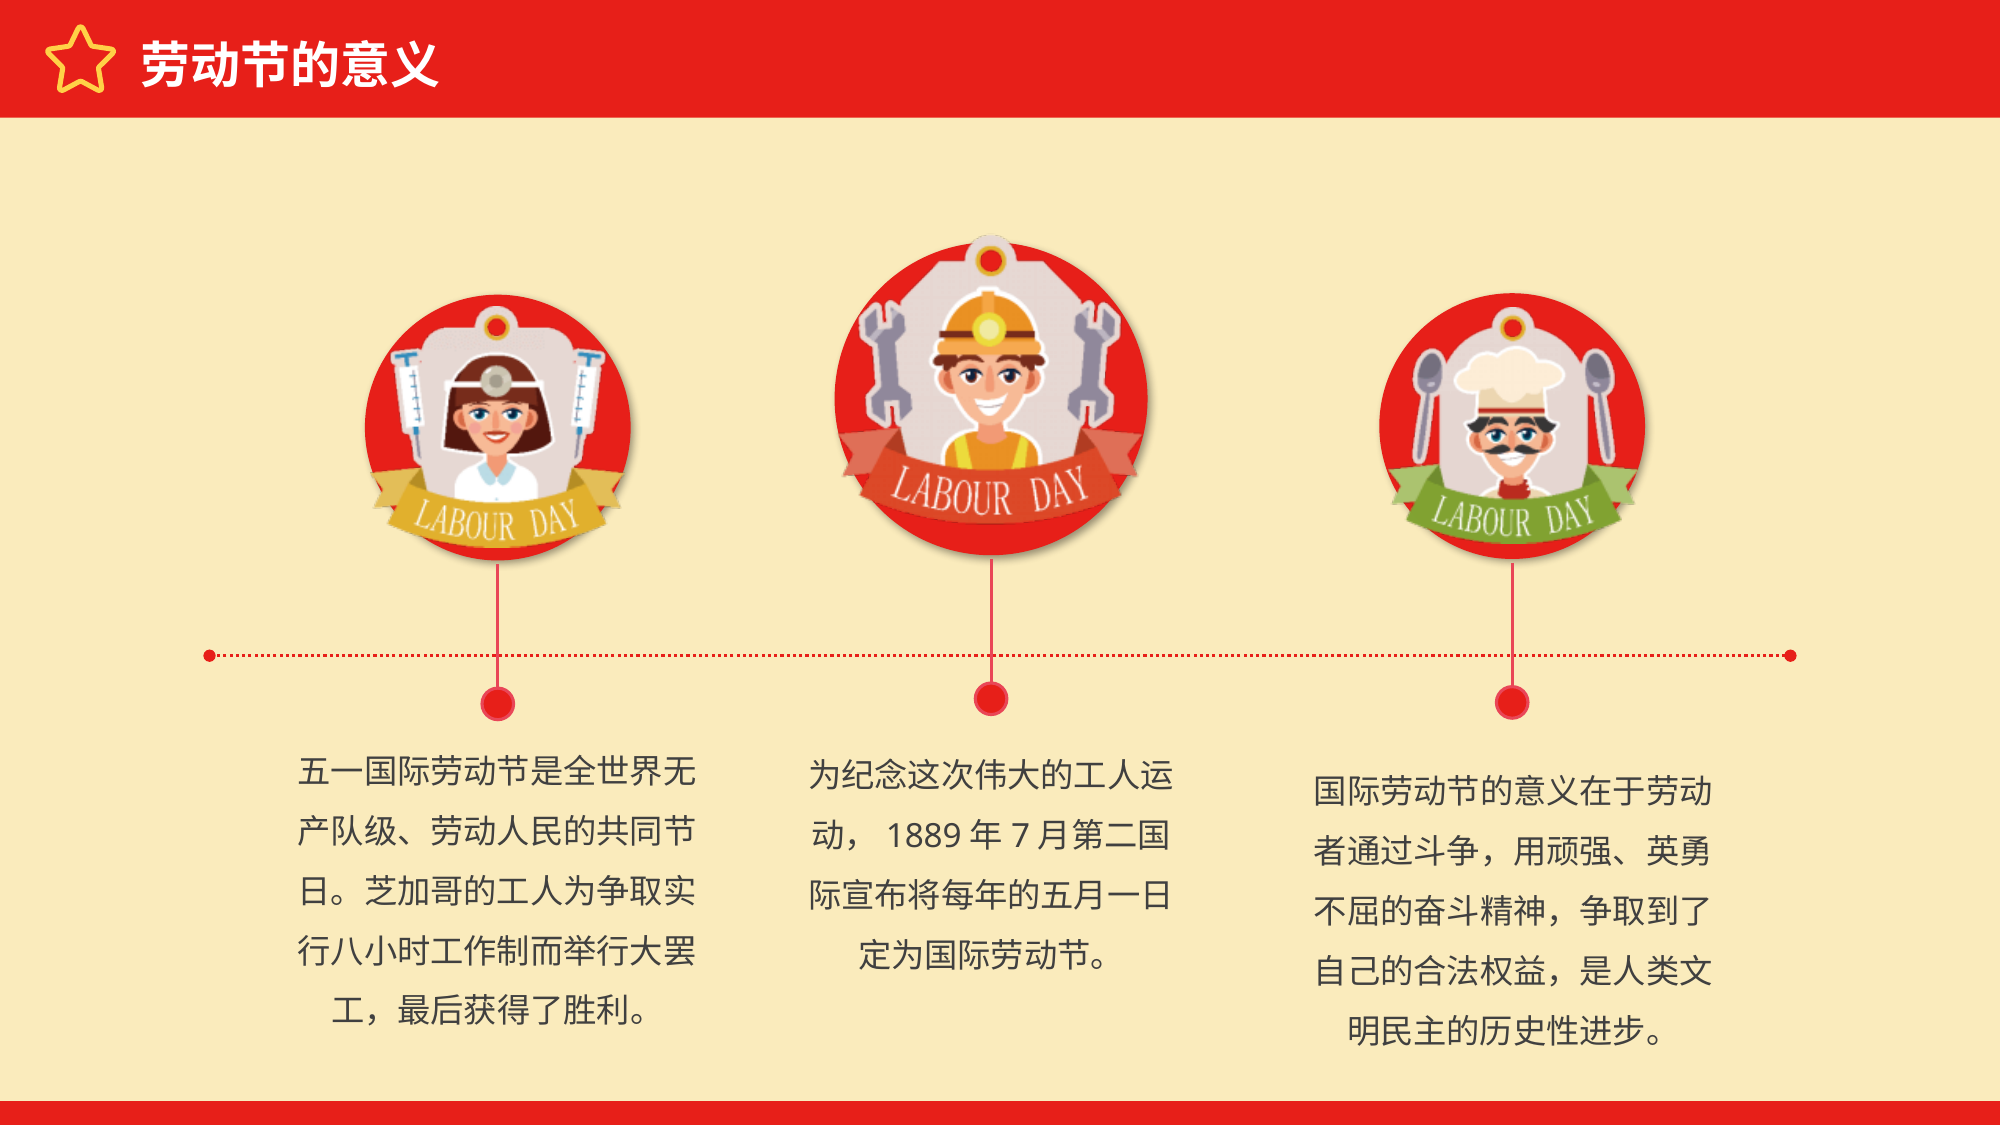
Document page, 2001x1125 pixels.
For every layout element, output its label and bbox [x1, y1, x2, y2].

picture [370, 306, 625, 549]
picture [820, 223, 1148, 551]
text_box [975, 558, 1007, 715]
picture [1388, 306, 1639, 544]
text_box [0, 0, 2000, 1125]
text_box [1496, 562, 1528, 719]
text_box [481, 564, 514, 720]
